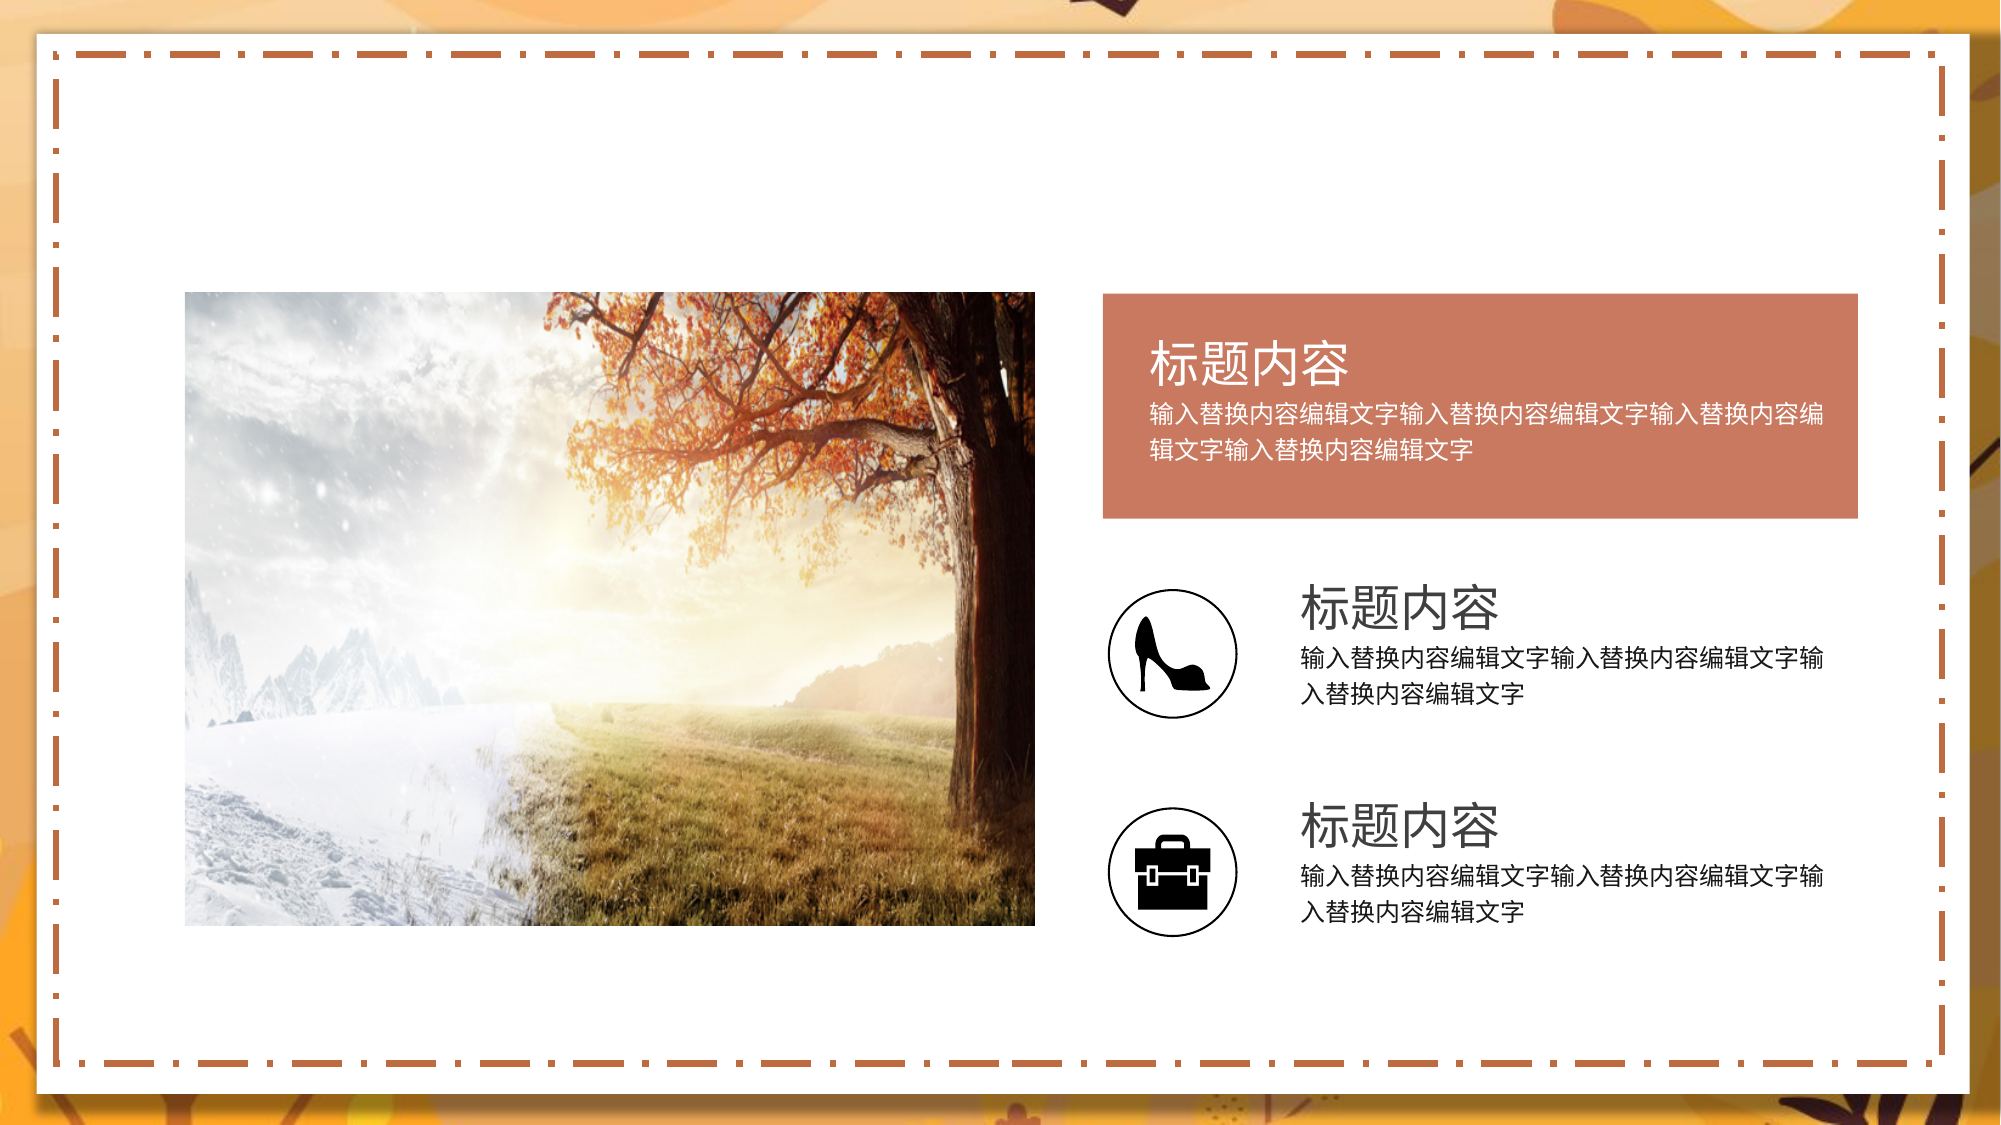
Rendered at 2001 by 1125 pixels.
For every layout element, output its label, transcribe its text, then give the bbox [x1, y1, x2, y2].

text_box [1149, 868, 1156, 883]
text_box 标题内容 输入替换内容编辑文字输入替换内容编辑文字输入替换内容编辑文字输入替换内容编辑文字 [1135, 295, 1864, 472]
picture [0, 0, 2000, 1125]
text_box [1190, 868, 1196, 883]
text_box 标题内容 输入替换内容编辑文字输入替换内容编辑文字输入替换内容编辑文字 [1285, 757, 1864, 934]
text_box [1135, 616, 1211, 692]
text_box [184, 291, 1036, 927]
text_box 标题内容 输入替换内容编辑文字输入替换内容编辑文字输入替换内容编辑文字 [1285, 538, 1864, 716]
text_box [1107, 589, 1238, 719]
text_box [1102, 293, 1859, 520]
text_box [1138, 875, 1208, 910]
text_box [1135, 834, 1211, 873]
text_box [1107, 807, 1238, 938]
